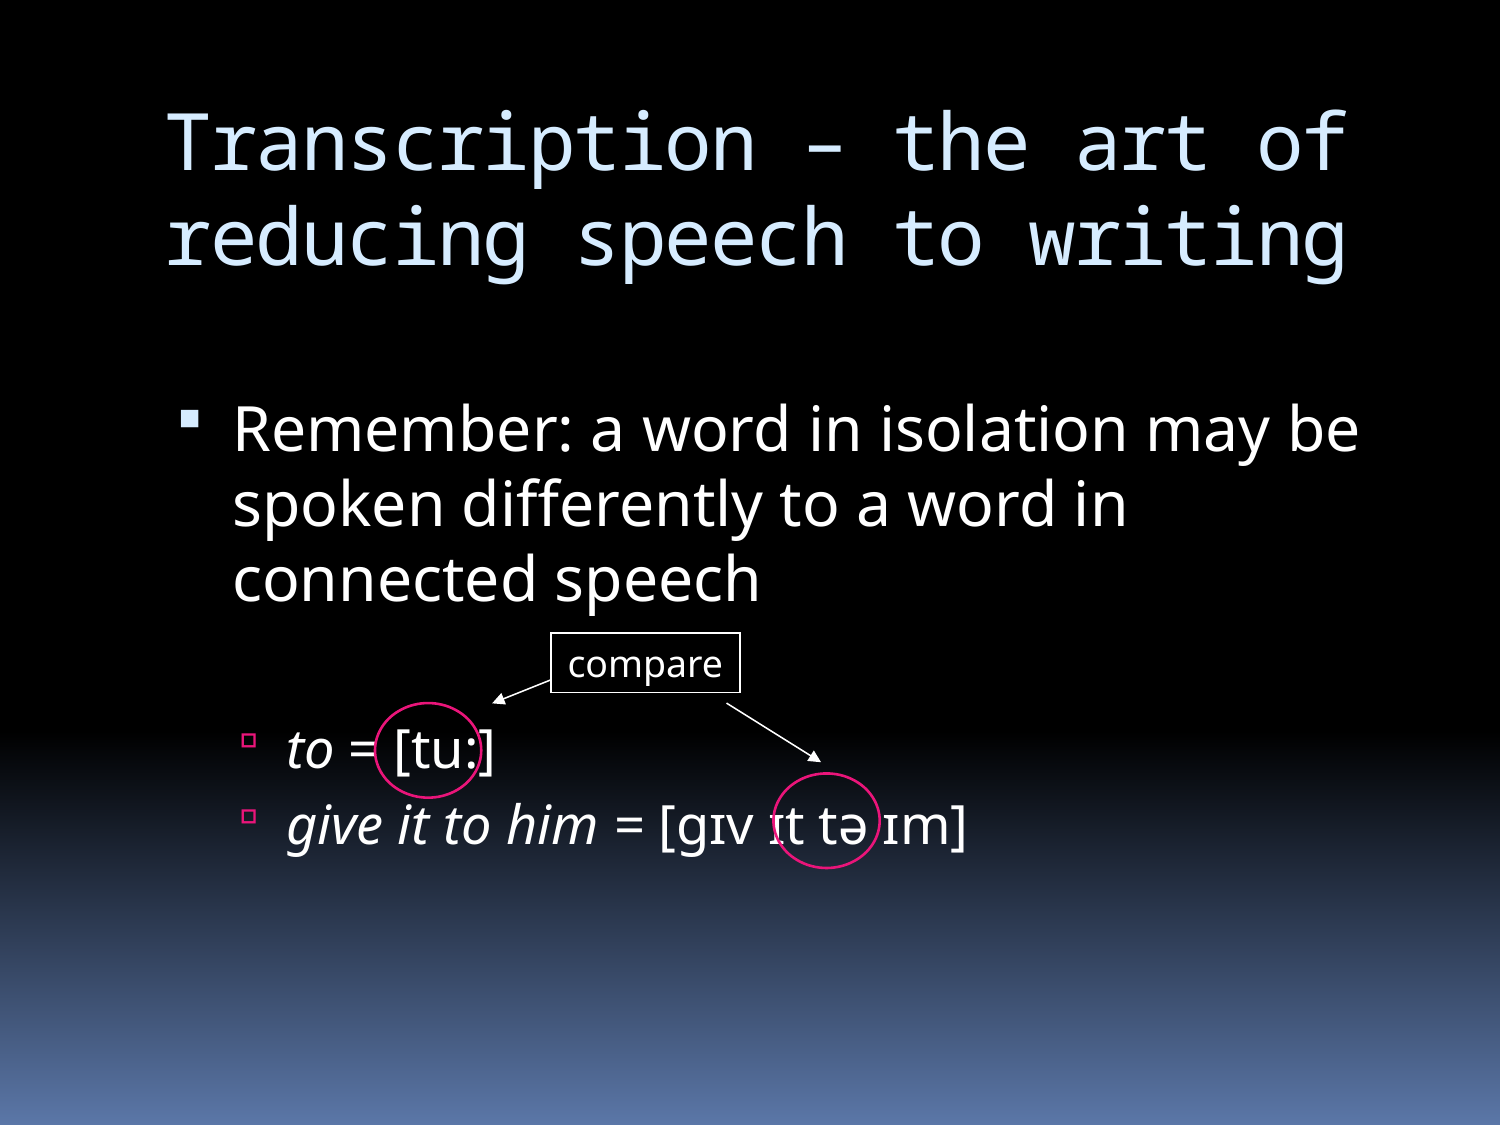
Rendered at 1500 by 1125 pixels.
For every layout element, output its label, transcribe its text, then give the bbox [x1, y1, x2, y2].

text_box compare [550, 632, 740, 693]
text_box [773, 773, 880, 868]
title Transcription – the art of reducing speech to writing [150, 83, 1425, 234]
text_box [726, 703, 822, 763]
list Remember: a word in isolation may be spoken differently to a word in connected speech to = [tu:] give it to him = [gɪv ɪt tə ɪm] [150, 292, 1425, 1043]
text_box [492, 679, 552, 705]
text_box [375, 703, 482, 798]
